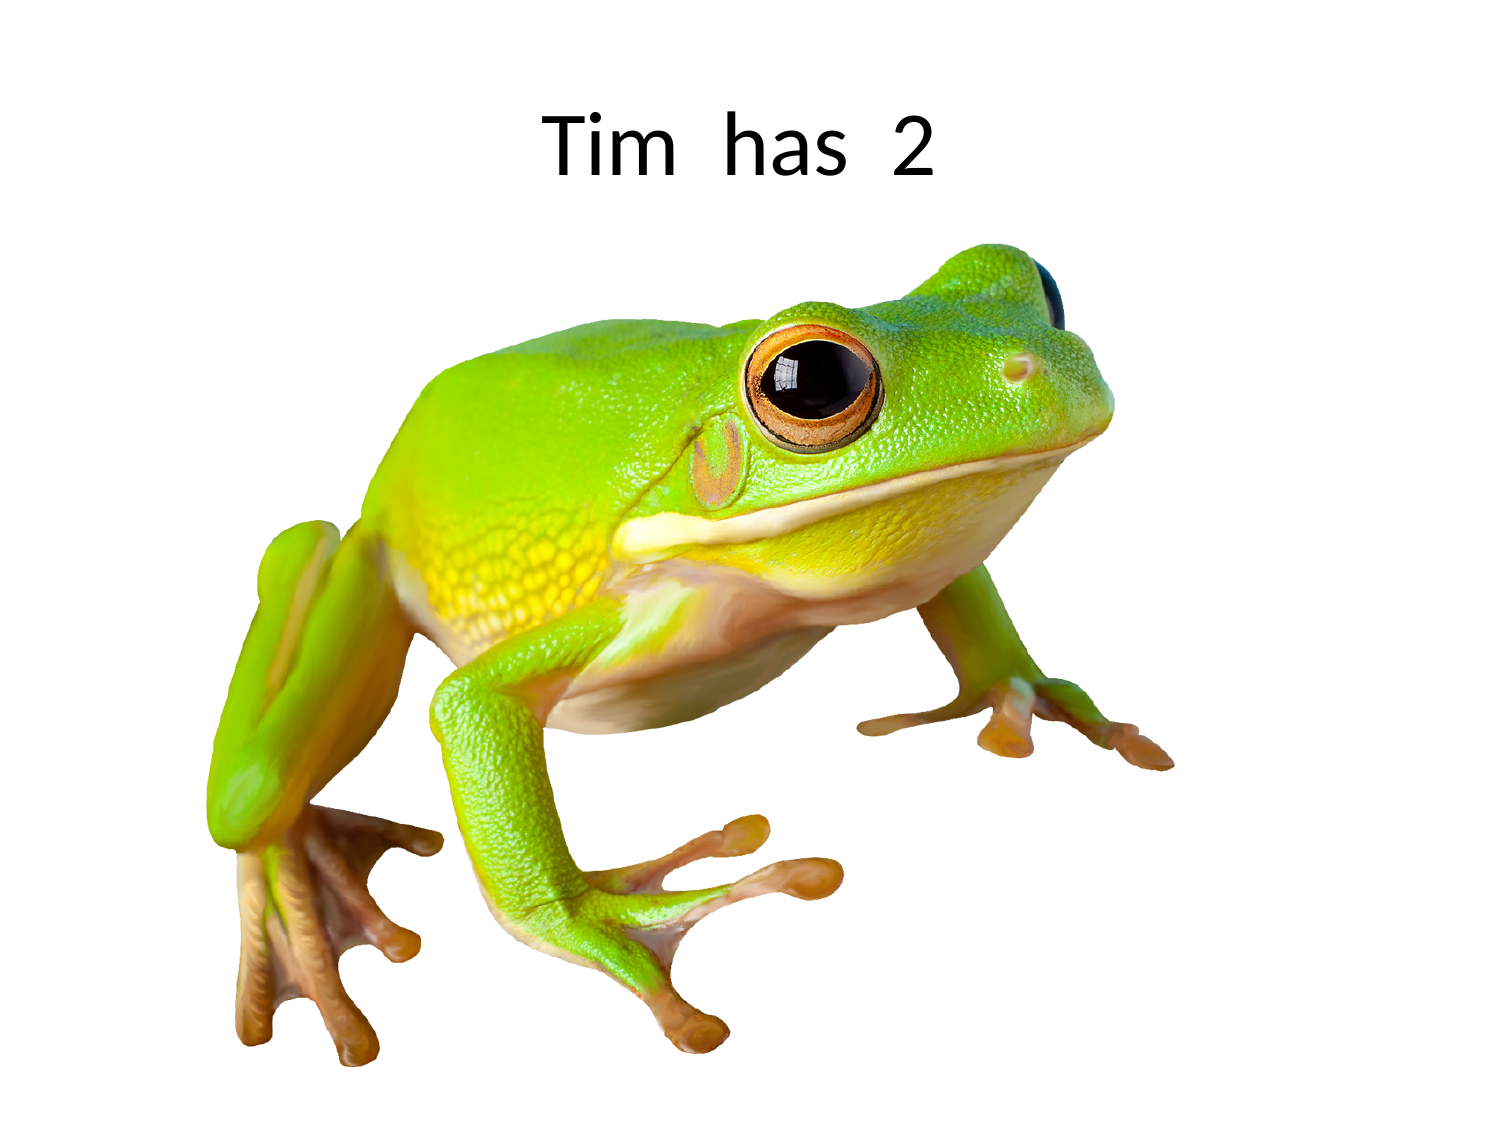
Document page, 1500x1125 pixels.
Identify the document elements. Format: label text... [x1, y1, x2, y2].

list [206, 243, 1175, 1068]
title Tim has 2 [75, 45, 1425, 233]
